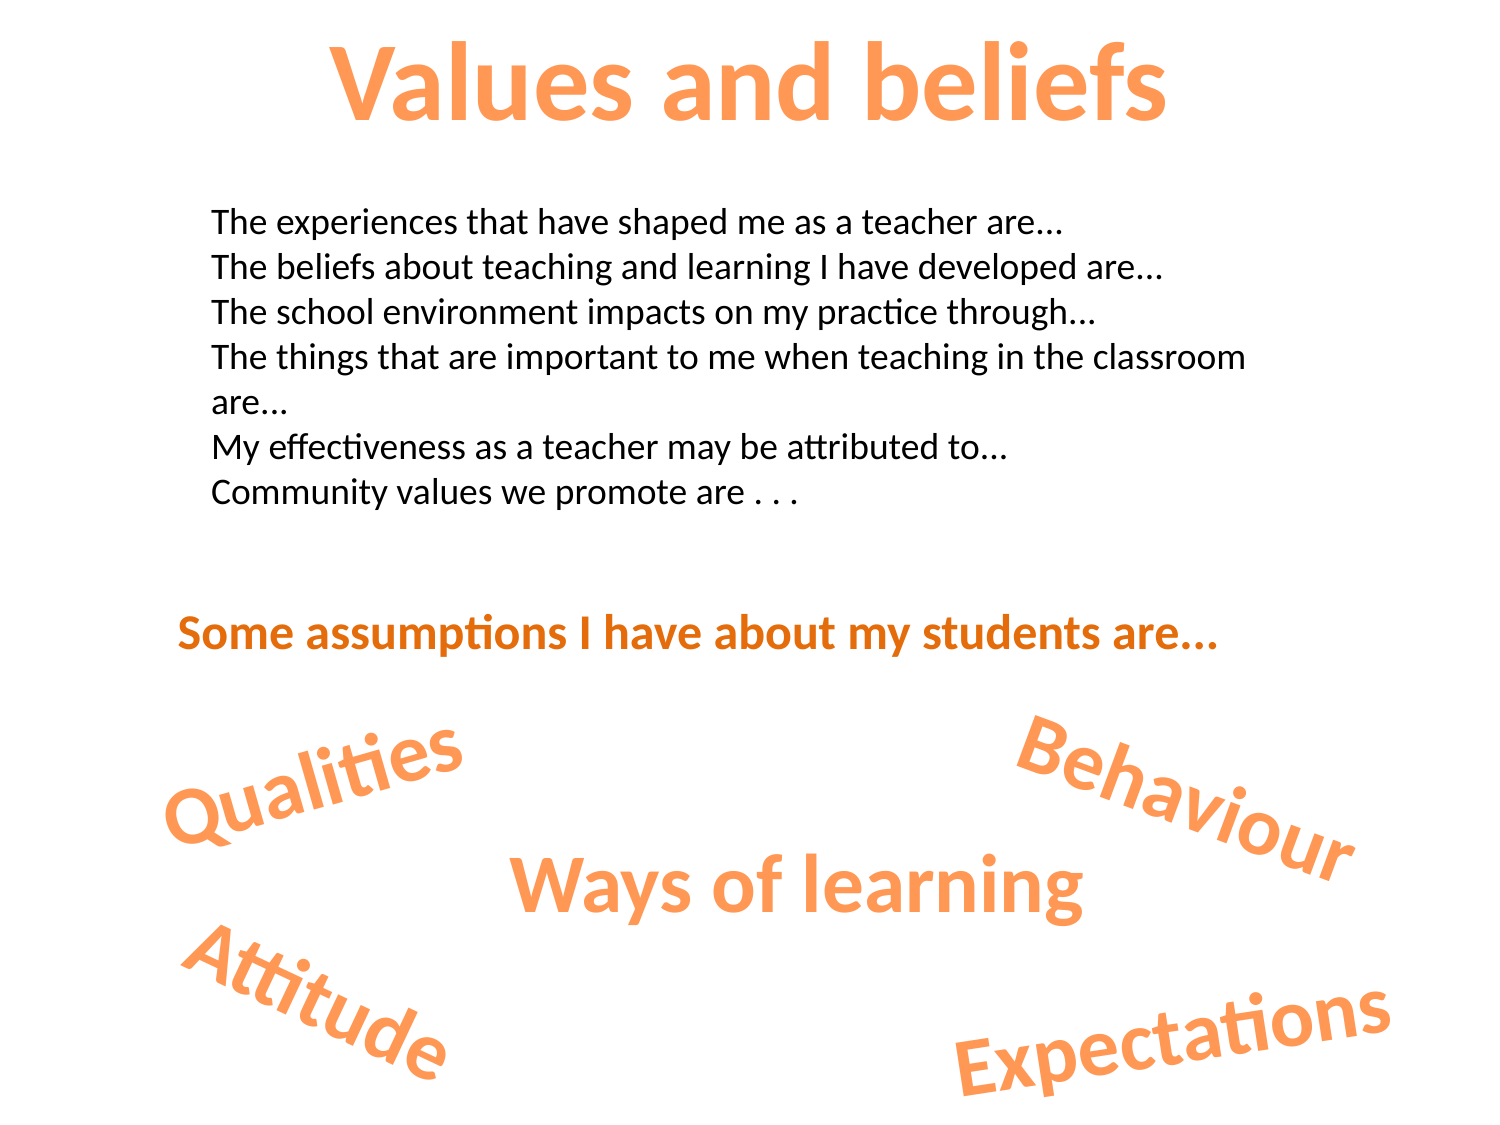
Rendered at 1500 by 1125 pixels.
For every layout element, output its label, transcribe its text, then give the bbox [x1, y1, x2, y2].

text_box Qualities [132, 674, 489, 879]
text_box Expectations [930, 938, 1414, 1124]
text_box Ways of learning [494, 821, 1100, 937]
text_box Attitude [156, 876, 489, 1114]
text_box The experiences that have shaped me as a teacher are... The beliefs about teaching and learning I have developed are... The school environment impacts on my practice through... The things that are important to me when teaching in the classroom are... My effectiveness as a teacher may be attributed to... Community values we promote are . . . [196, 190, 1311, 565]
text_box Some assumptions I have about my students are... [162, 591, 1417, 712]
text_box Behaviour [990, 674, 1389, 916]
text_box Values and beliefs [314, 0, 1186, 150]
